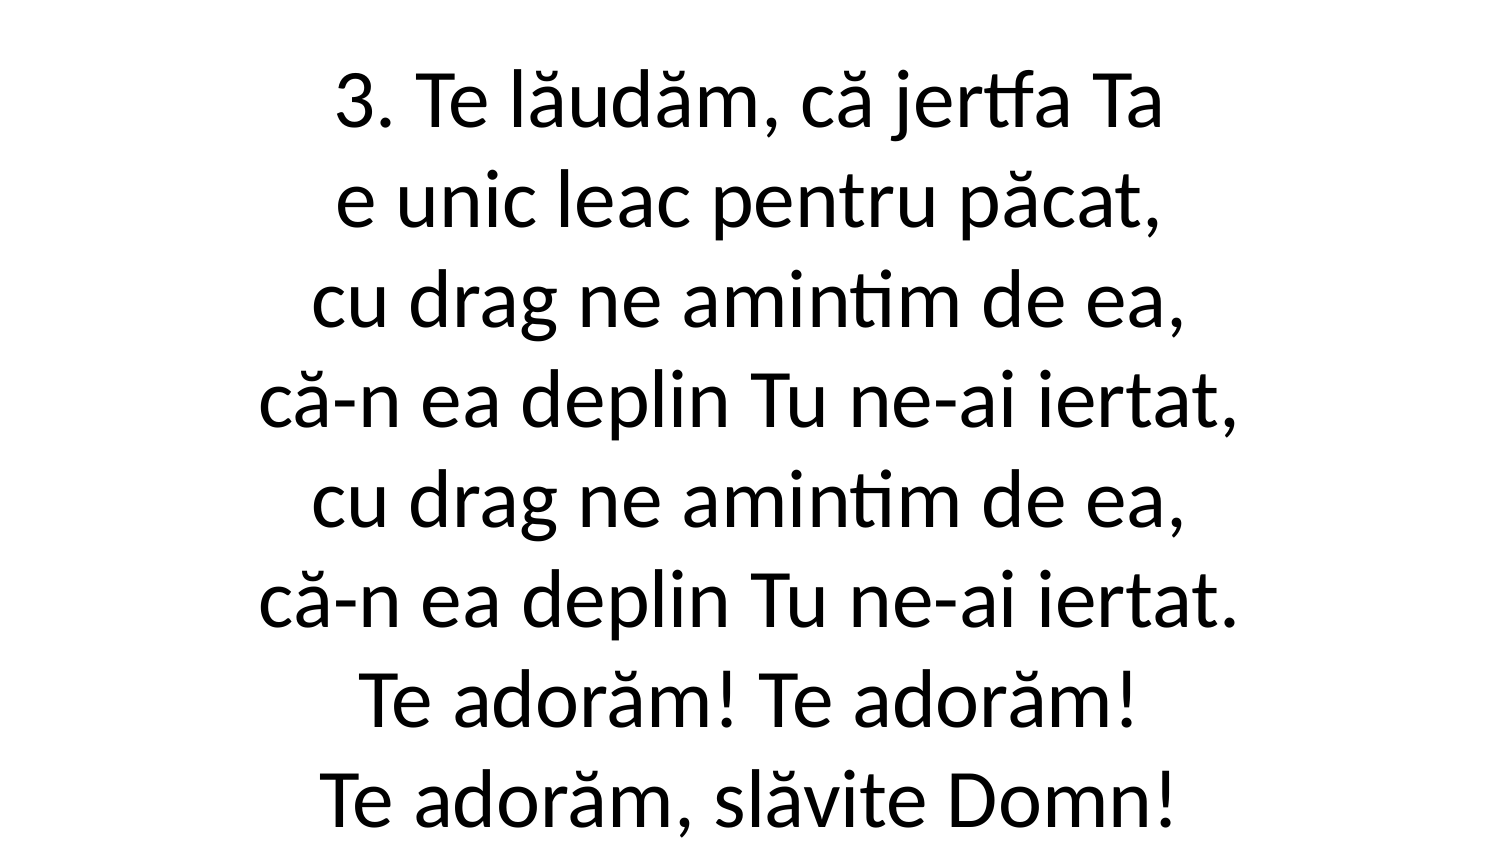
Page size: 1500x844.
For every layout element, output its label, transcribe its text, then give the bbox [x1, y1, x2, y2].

text_box 3. Te lăudăm, că jertfa Ta e unic leac pentru păcat, cu drag ne amintim de ea, că-n ea deplin Tu ne-ai iertat, cu drag ne amintim de ea, că-n ea deplin Tu ne-ai iertat. Te adorăm! Te adorăm! Te adorăm, slăvite Domn! [243, 0, 1257, 844]
